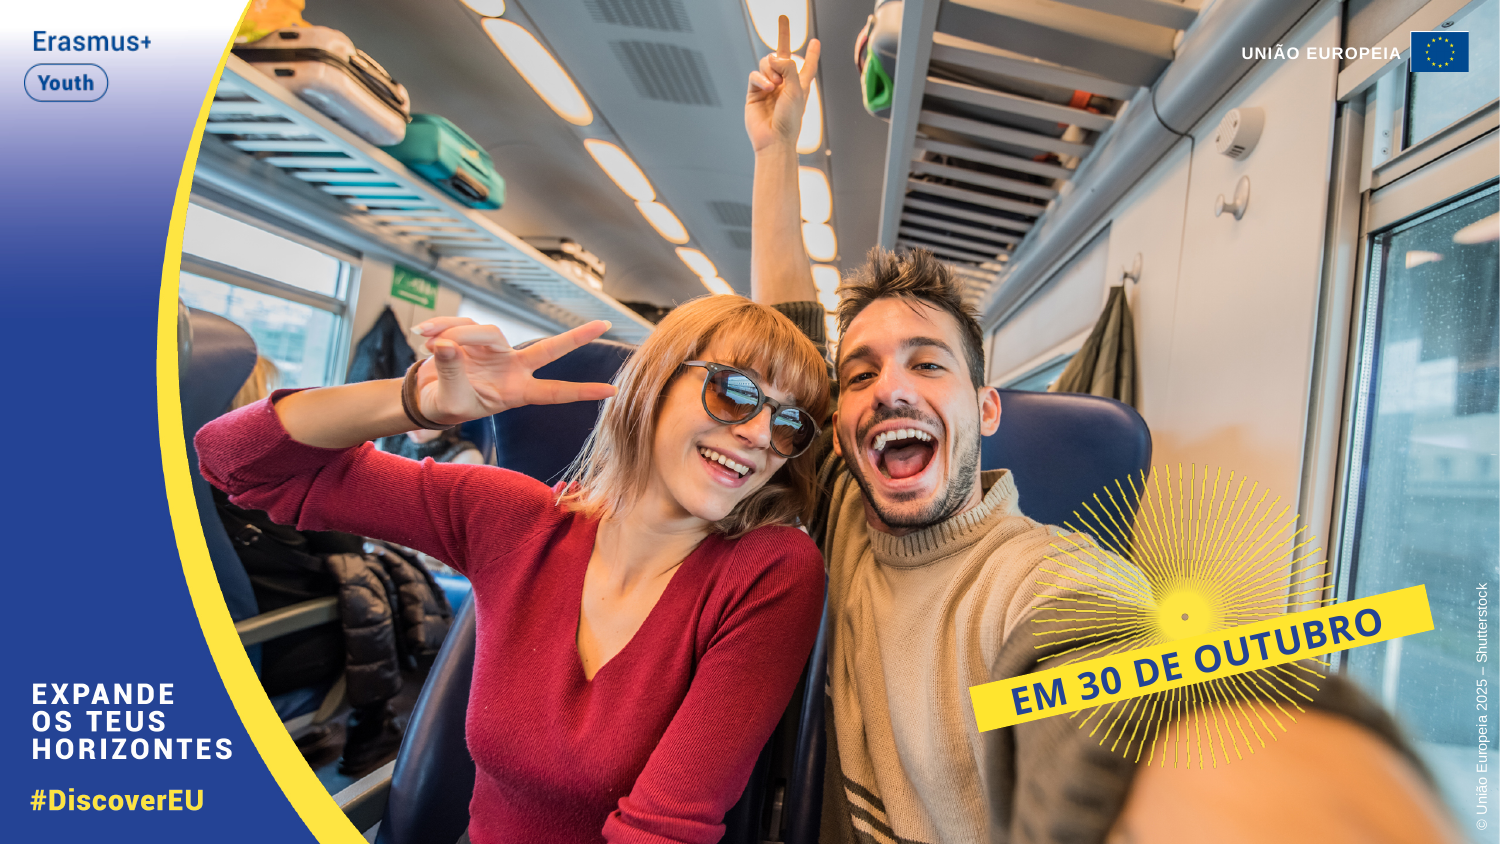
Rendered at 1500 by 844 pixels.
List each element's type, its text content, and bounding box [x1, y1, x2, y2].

list em 30 de outubro [968, 584, 1435, 733]
picture [0, 0, 1500, 844]
